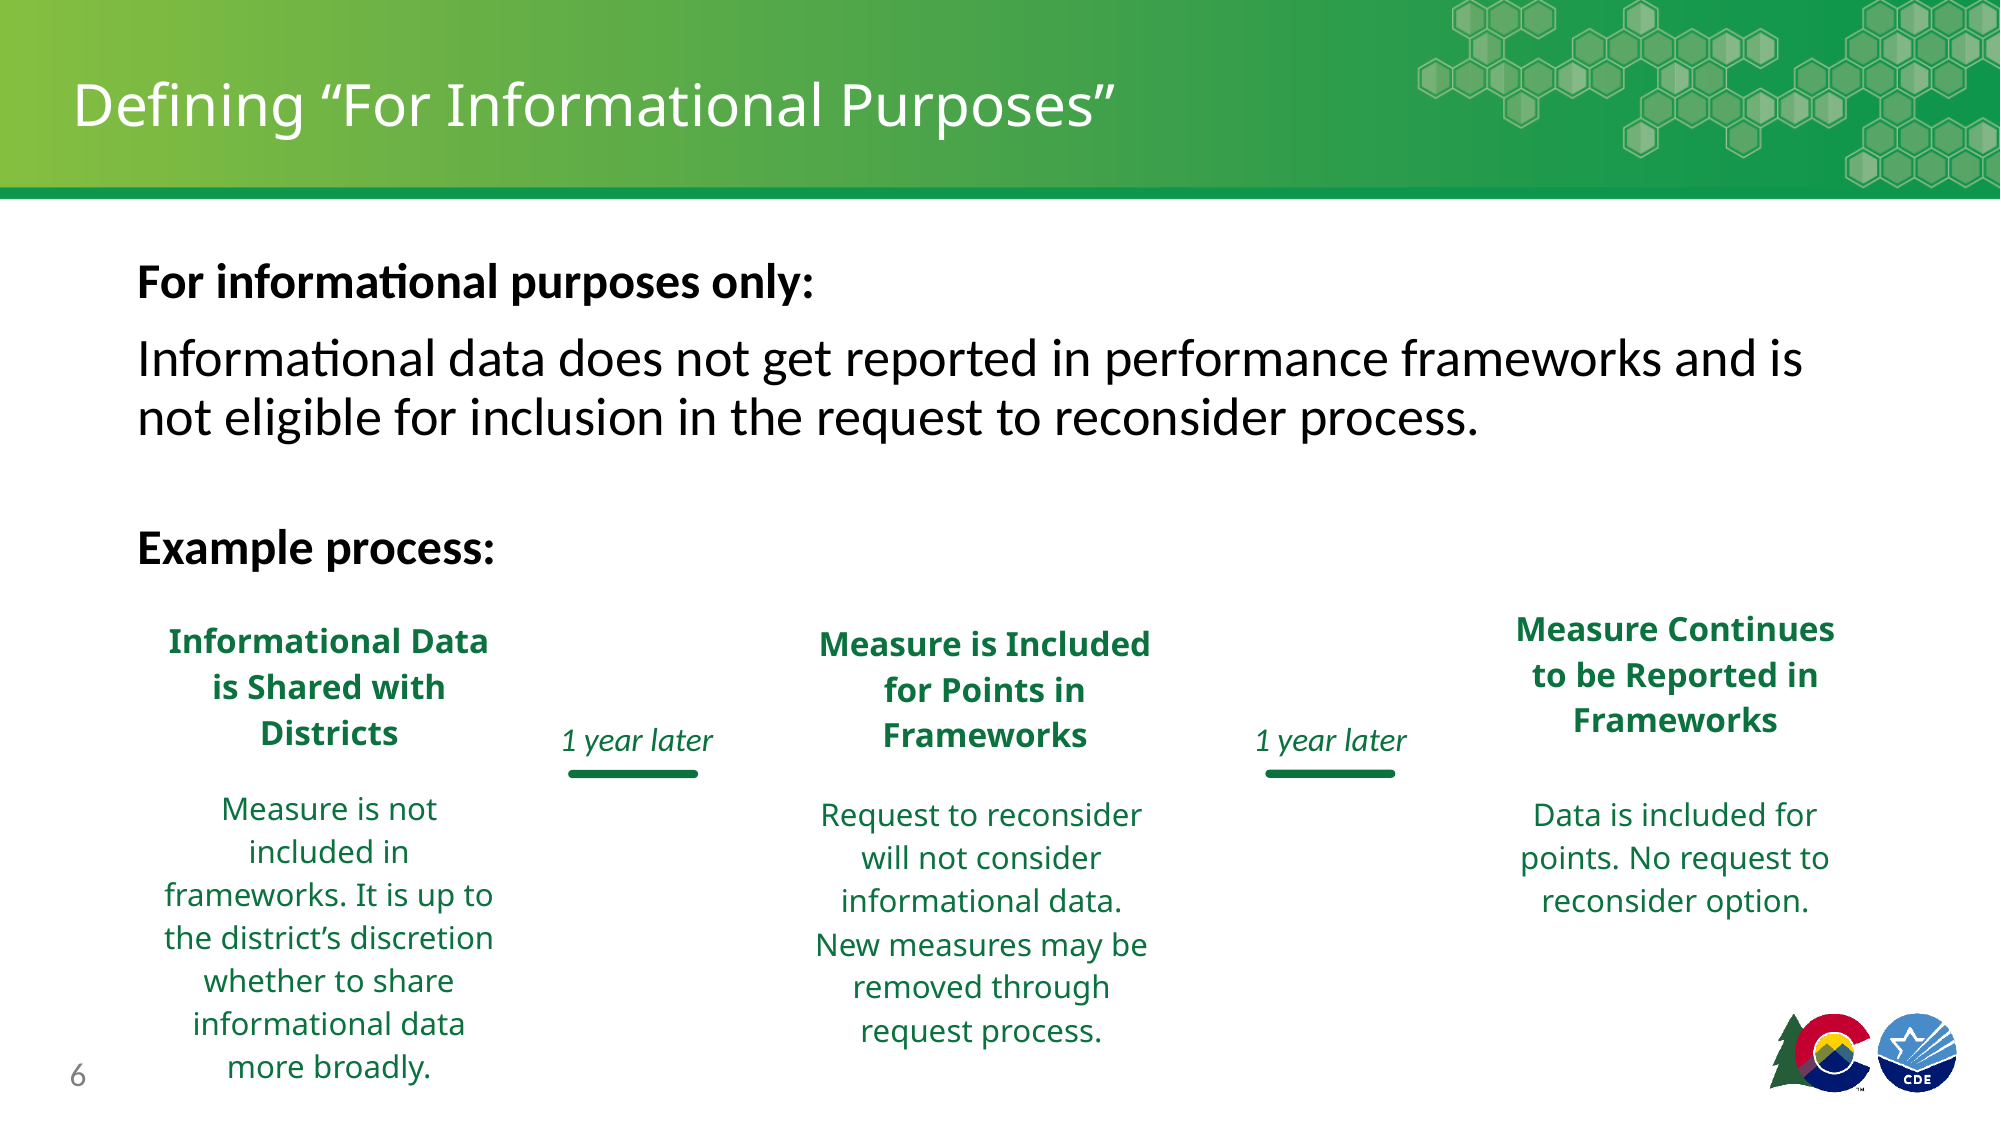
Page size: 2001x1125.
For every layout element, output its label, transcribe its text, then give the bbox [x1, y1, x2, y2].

slide_number 6 [54, 1042, 505, 1103]
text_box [137, 609, 522, 925]
picture [0, 0, 2000, 200]
text_box [568, 773, 699, 779]
text_box 1 year later [526, 702, 749, 773]
picture [1768, 1012, 1957, 1093]
list For informational purposes only: Informational data does not get reported in performance frameworks and is not eligible for inclusion in the request to reconsider process. [137, 254, 1863, 492]
text_box Example process: [122, 505, 1848, 590]
text_box [1265, 773, 1396, 778]
text_box 1 year later [1218, 702, 1443, 773]
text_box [1488, 604, 1863, 932]
title Defining “For Informational Purposes” [72, 33, 1396, 182]
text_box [794, 604, 1173, 932]
